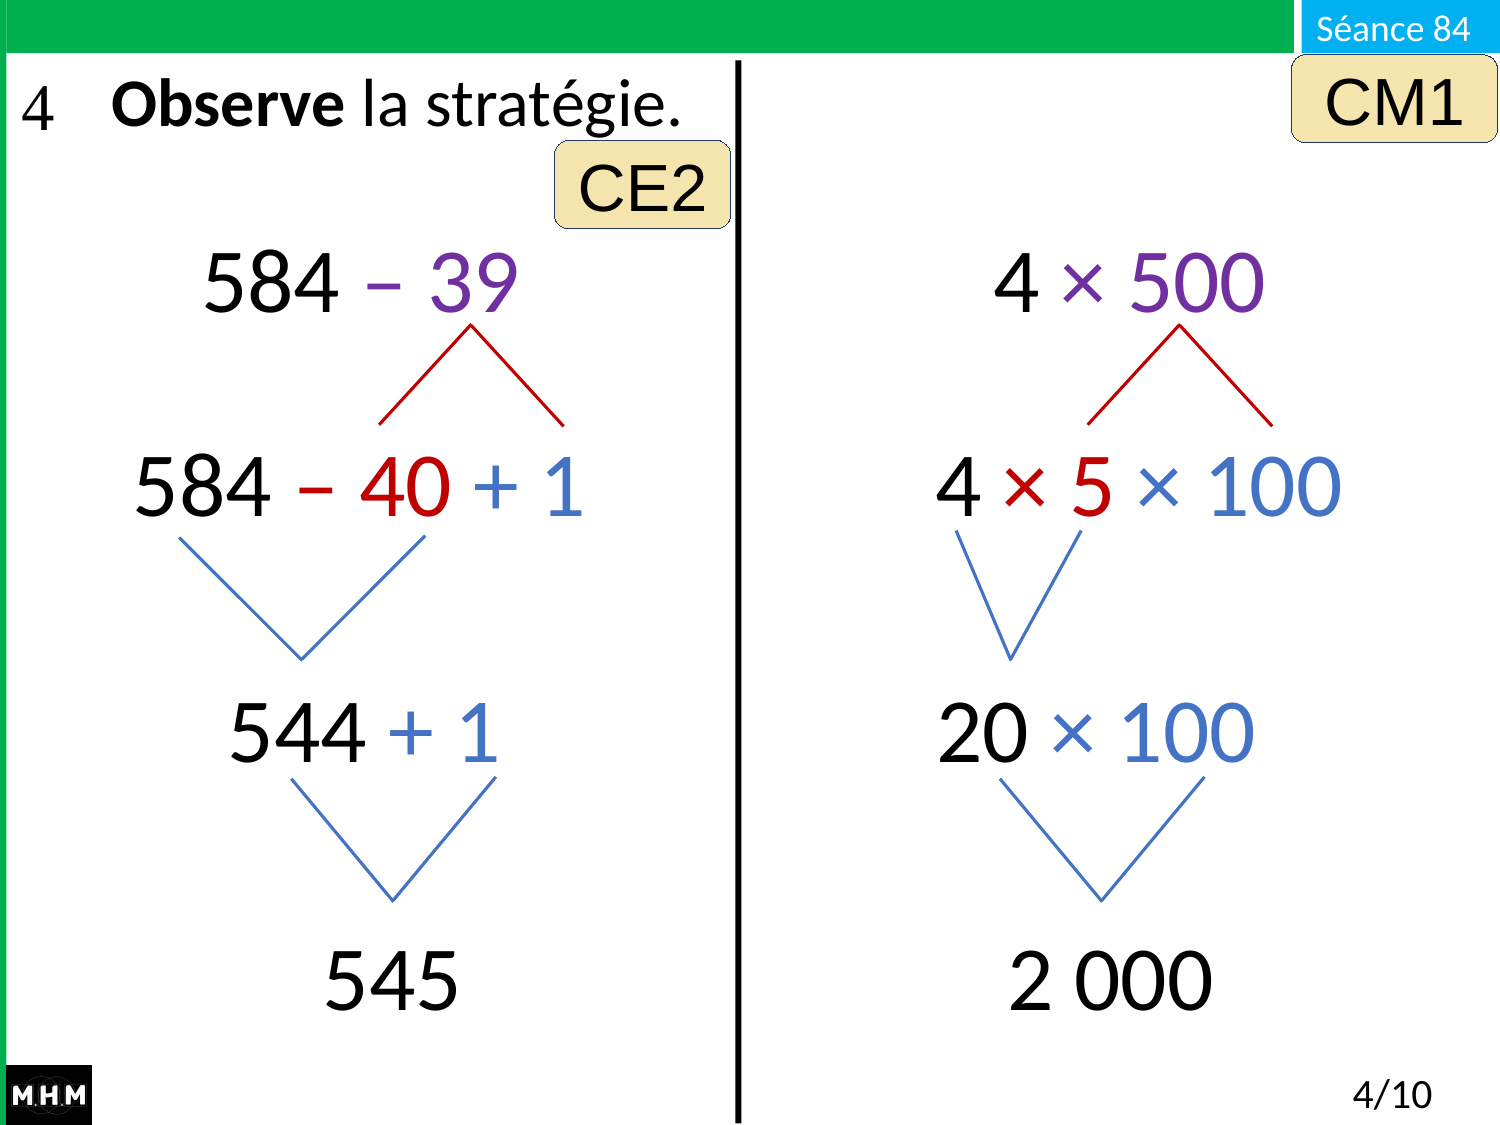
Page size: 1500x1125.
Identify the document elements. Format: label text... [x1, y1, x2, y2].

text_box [955, 530, 1082, 661]
text_box 584 – 40 + 1 [118, 417, 639, 543]
picture [6, 1065, 92, 1125]
list 4/10 [1293, 1064, 1493, 1125]
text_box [999, 776, 1205, 902]
text_box 544 + 1 [213, 663, 599, 789]
title Observe la stratégie. [96, 60, 738, 149]
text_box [378, 323, 564, 427]
text_box CM1 [1291, 54, 1498, 143]
text_box 20 × 100 [921, 663, 1308, 789]
text_box 4 × 500 [978, 213, 1450, 338]
title Observe la stratégie. [739, 60, 1391, 149]
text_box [290, 776, 496, 902]
text_box CE2 [554, 140, 731, 229]
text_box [178, 535, 426, 661]
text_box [1087, 323, 1273, 427]
text_box 584 – 39 [186, 213, 658, 338]
text_box 4 × 5 × 100 [920, 417, 1389, 543]
text_box 2 000 [992, 911, 1266, 1037]
text_box 545 [307, 911, 496, 1037]
